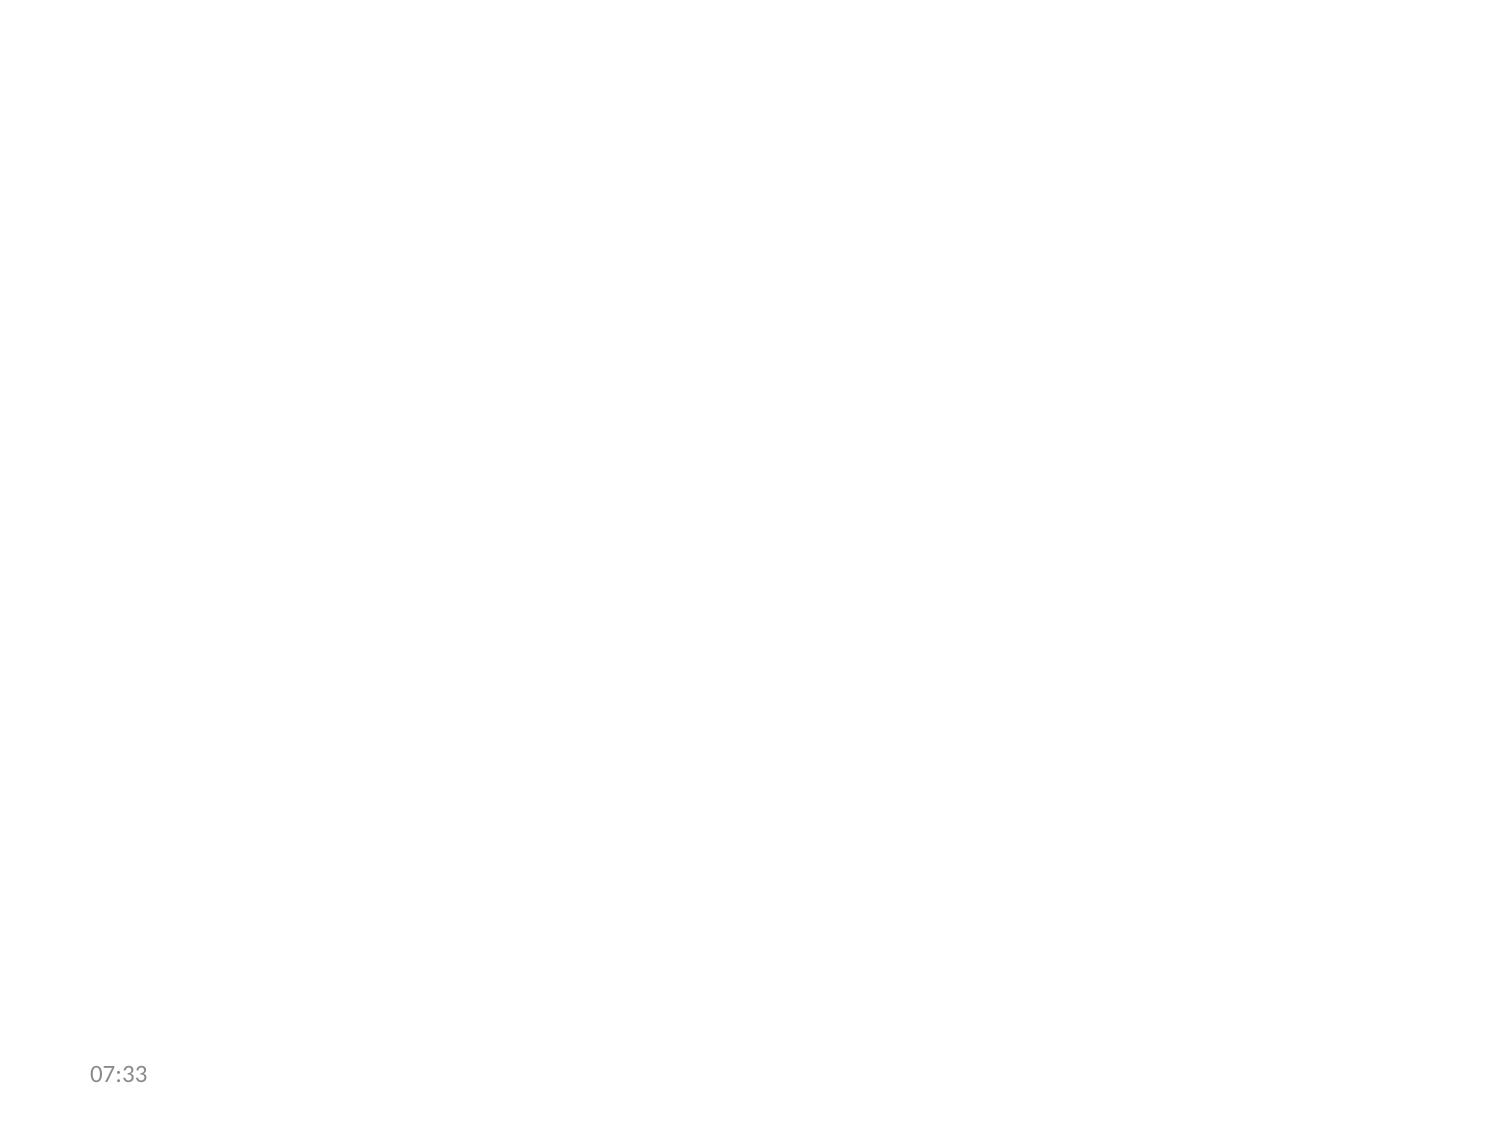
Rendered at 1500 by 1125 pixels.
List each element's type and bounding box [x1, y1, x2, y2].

slide_number [75, 1042, 425, 1103]
